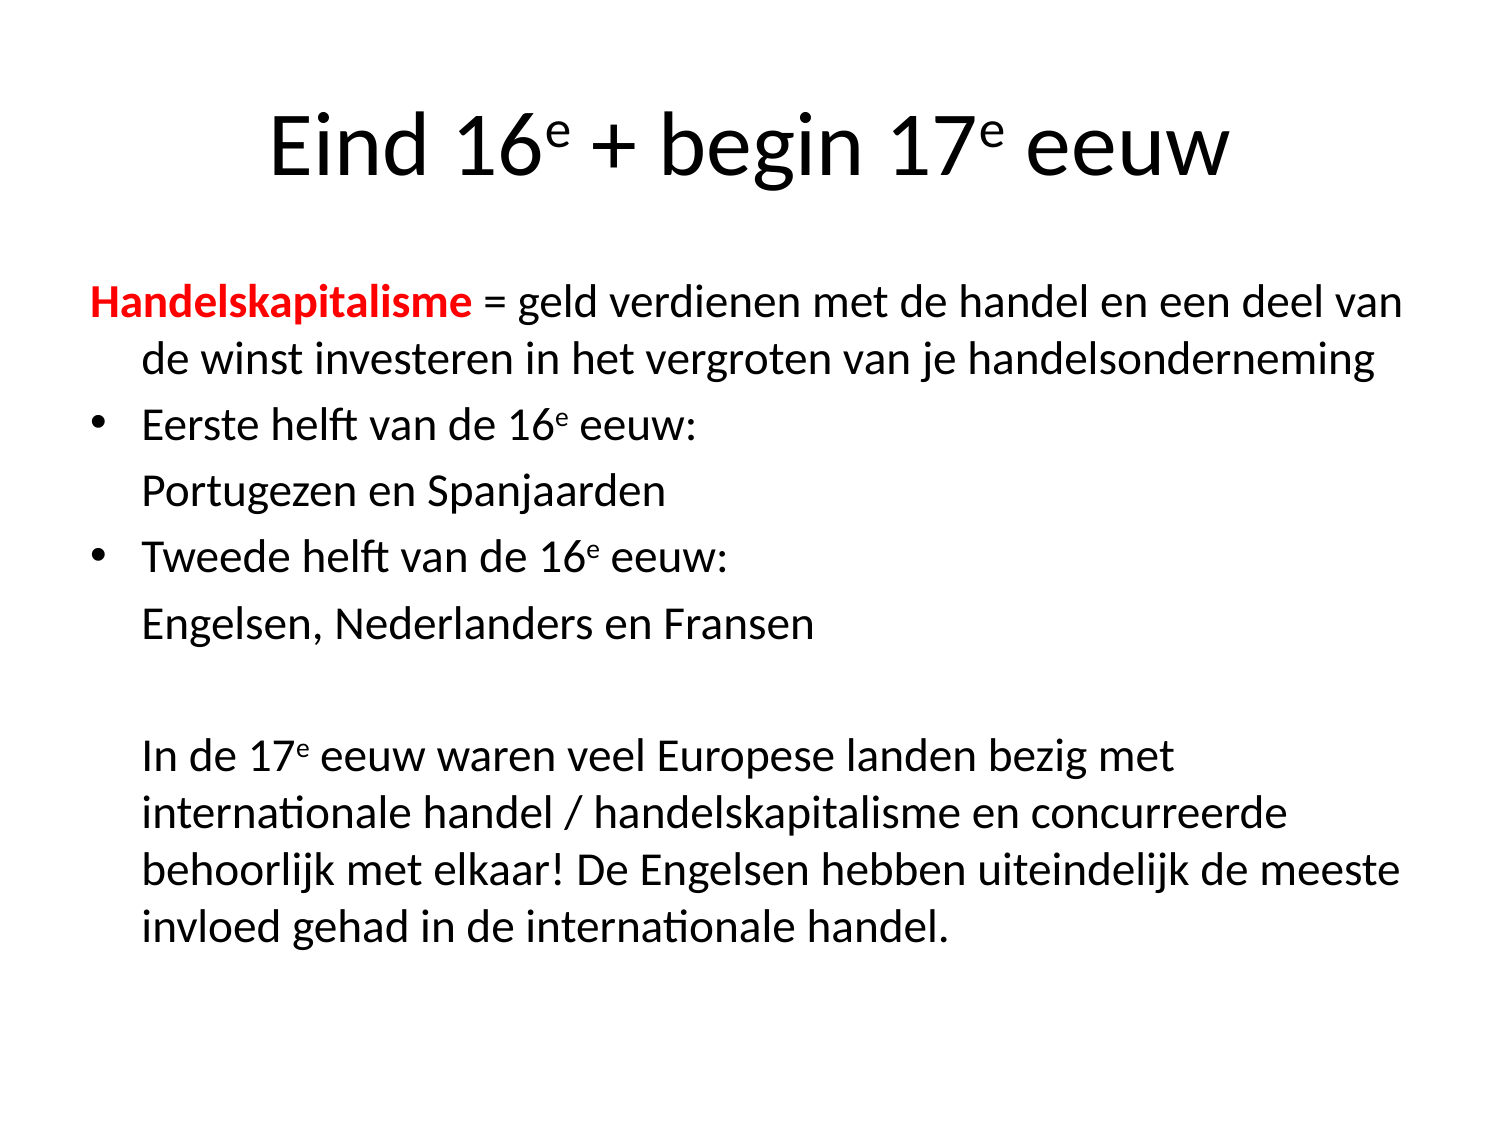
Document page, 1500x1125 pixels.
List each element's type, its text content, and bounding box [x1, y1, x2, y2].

title Eind 16e + begin 17e eeuw [75, 45, 1425, 233]
list Handelskapitalisme = geld verdienen met de handel en een deel van de winst investeren in het vergroten van je handelsonderneming Eerste helft van de 16e eeuw: Portugezen en Spanjaarden Tweede helft van de 16e eeuw: Engelsen, Nederlanders en Fransen In de 17e eeuw waren veel Europese landen bezig met internationale handel / handelskapitalisme en concurreerde behoorlijk met elkaar! De Engelsen hebben uiteindelijk de meeste invloed gehad in de internationale handel. [75, 262, 1425, 1005]
